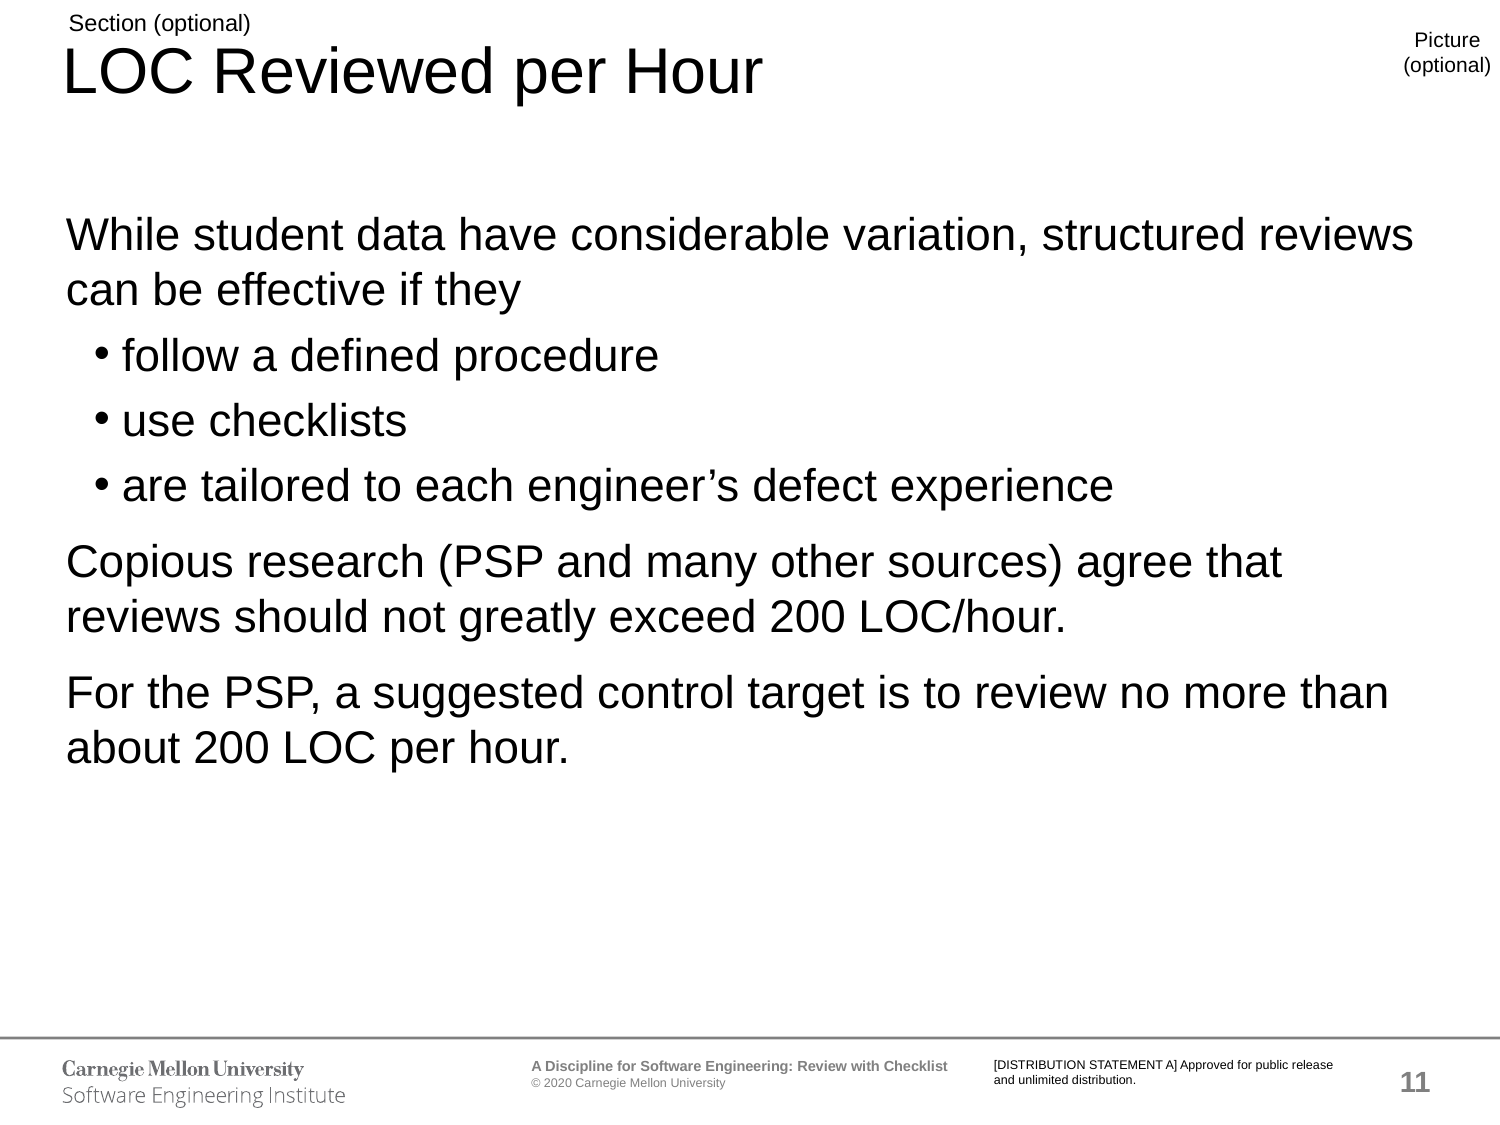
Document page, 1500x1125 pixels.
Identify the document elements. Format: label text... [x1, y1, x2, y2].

title LOC Reviewed per Hour [62, 37, 1338, 182]
list While student data have considerable variation, structured reviews can be effective if they follow a defined procedure use checklists are tailored to each engineer’s defect experience Copious research (PSP and many other sources) agree that reviews should not greatly exceed 200 LOC/hour. For the PSP, a suggested control target is to review no more than about 200 LOC per hour. [65, 205, 1431, 1028]
